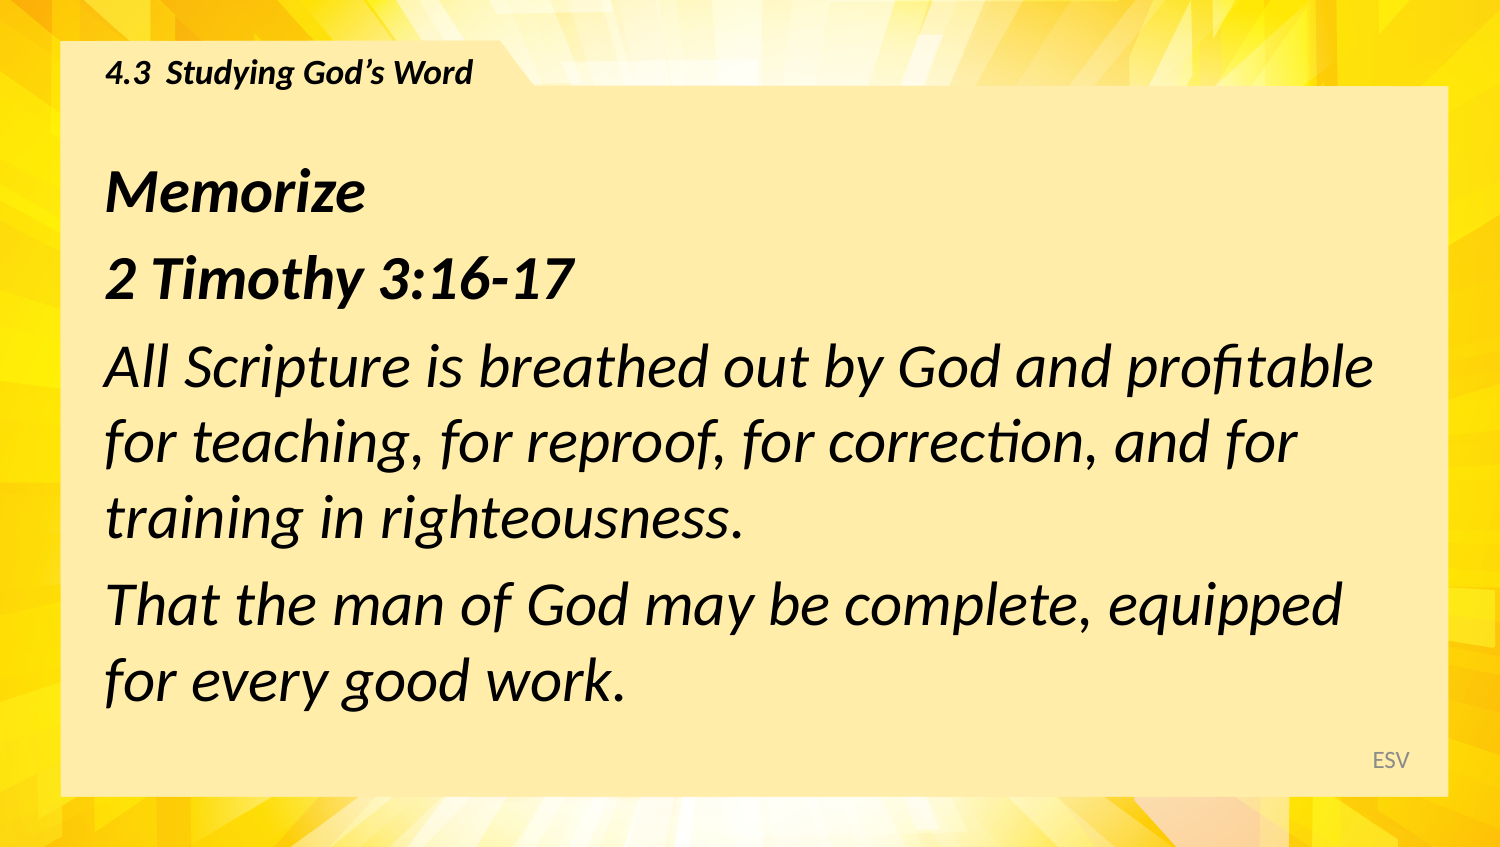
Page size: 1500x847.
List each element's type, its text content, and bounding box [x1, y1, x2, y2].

picture [0, 0, 1500, 847]
list Memorize 2 Timothy 3:16-17 All Scripture is breathed out by God and profitable for teaching, for reproof, for correction, and for training in righteousness. That the man of God may be complete, equipped for every good work. [89, 141, 1403, 722]
footer ESV [950, 736, 1425, 782]
title 4.3 Studying God’s Word [89, 33, 1420, 108]
